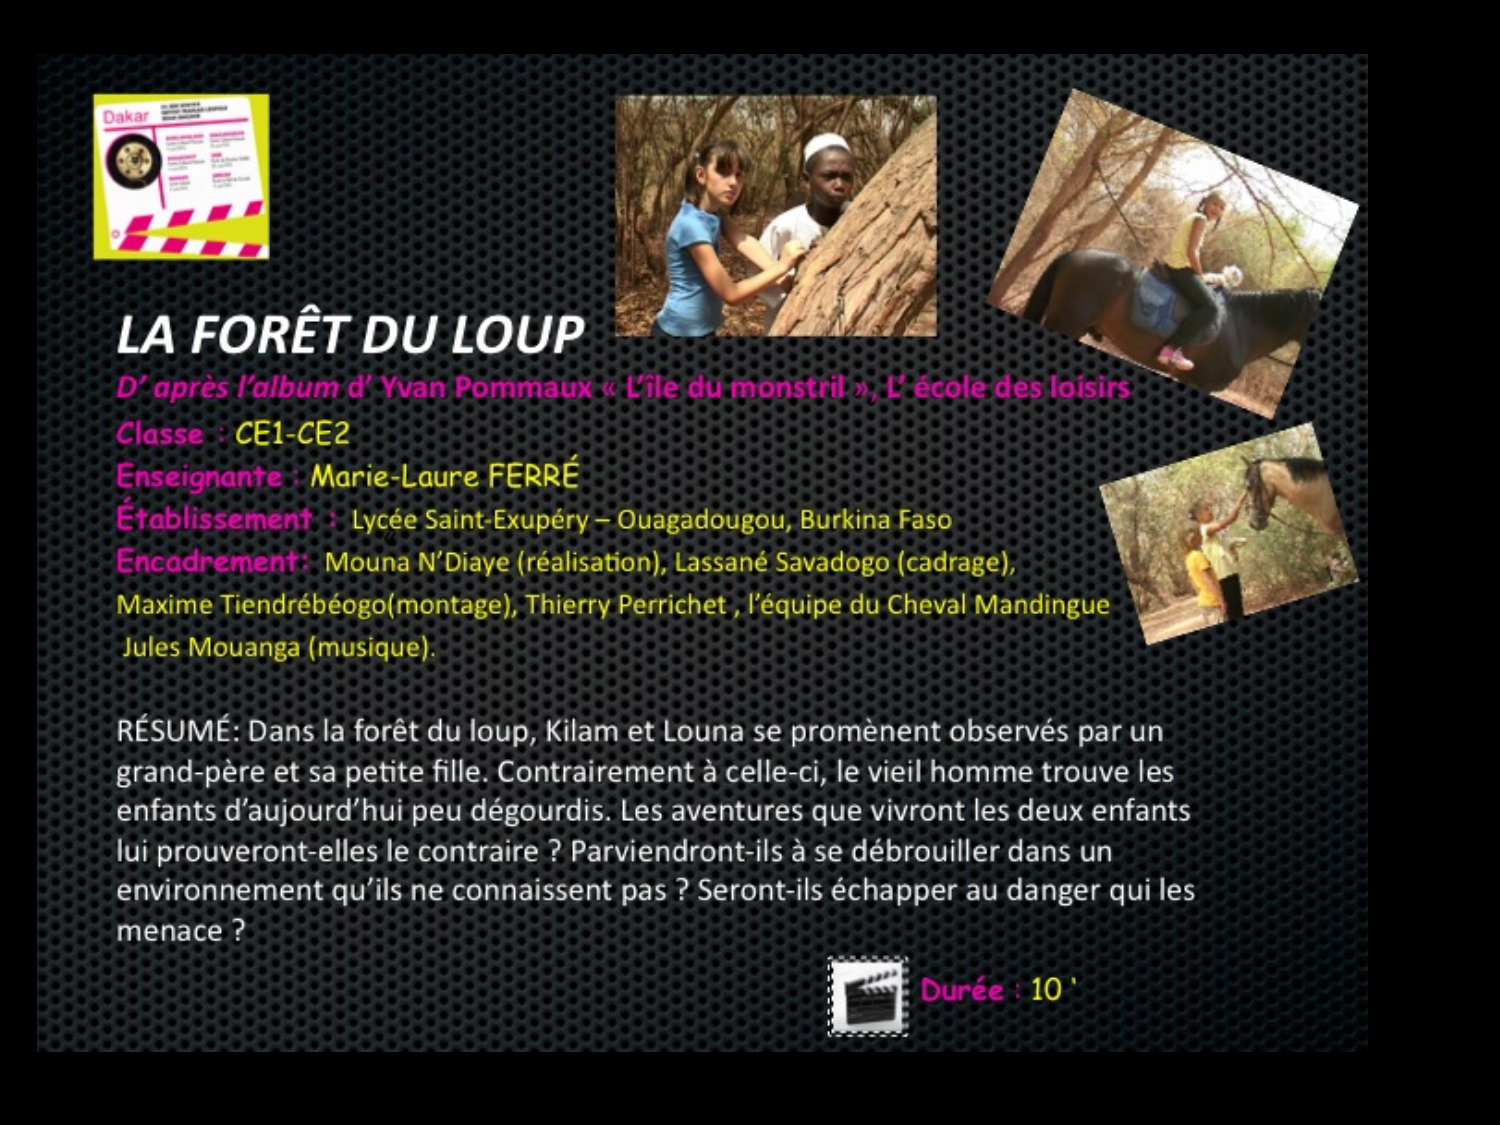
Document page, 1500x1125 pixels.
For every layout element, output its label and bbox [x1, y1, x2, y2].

list [0, 53, 1500, 1052]
